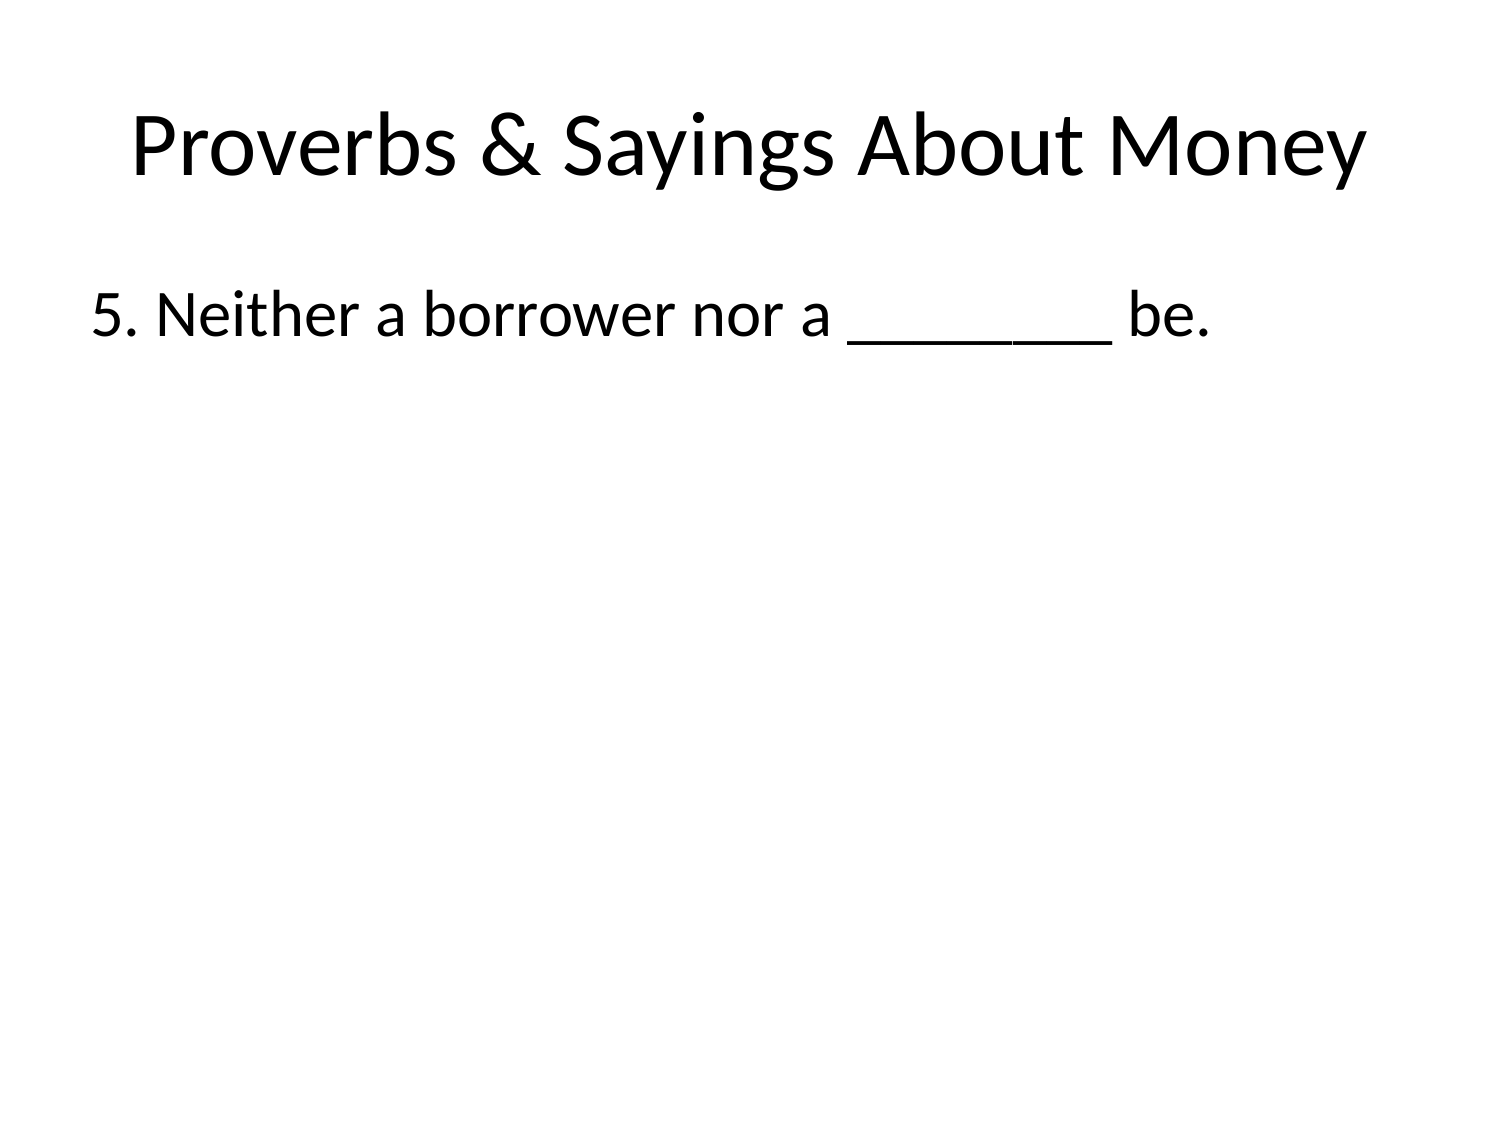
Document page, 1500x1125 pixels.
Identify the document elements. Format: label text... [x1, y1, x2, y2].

title Proverbs & Sayings About Money [75, 45, 1425, 233]
list 5. Neither a borrower nor a ________ be. [75, 262, 1425, 1005]
